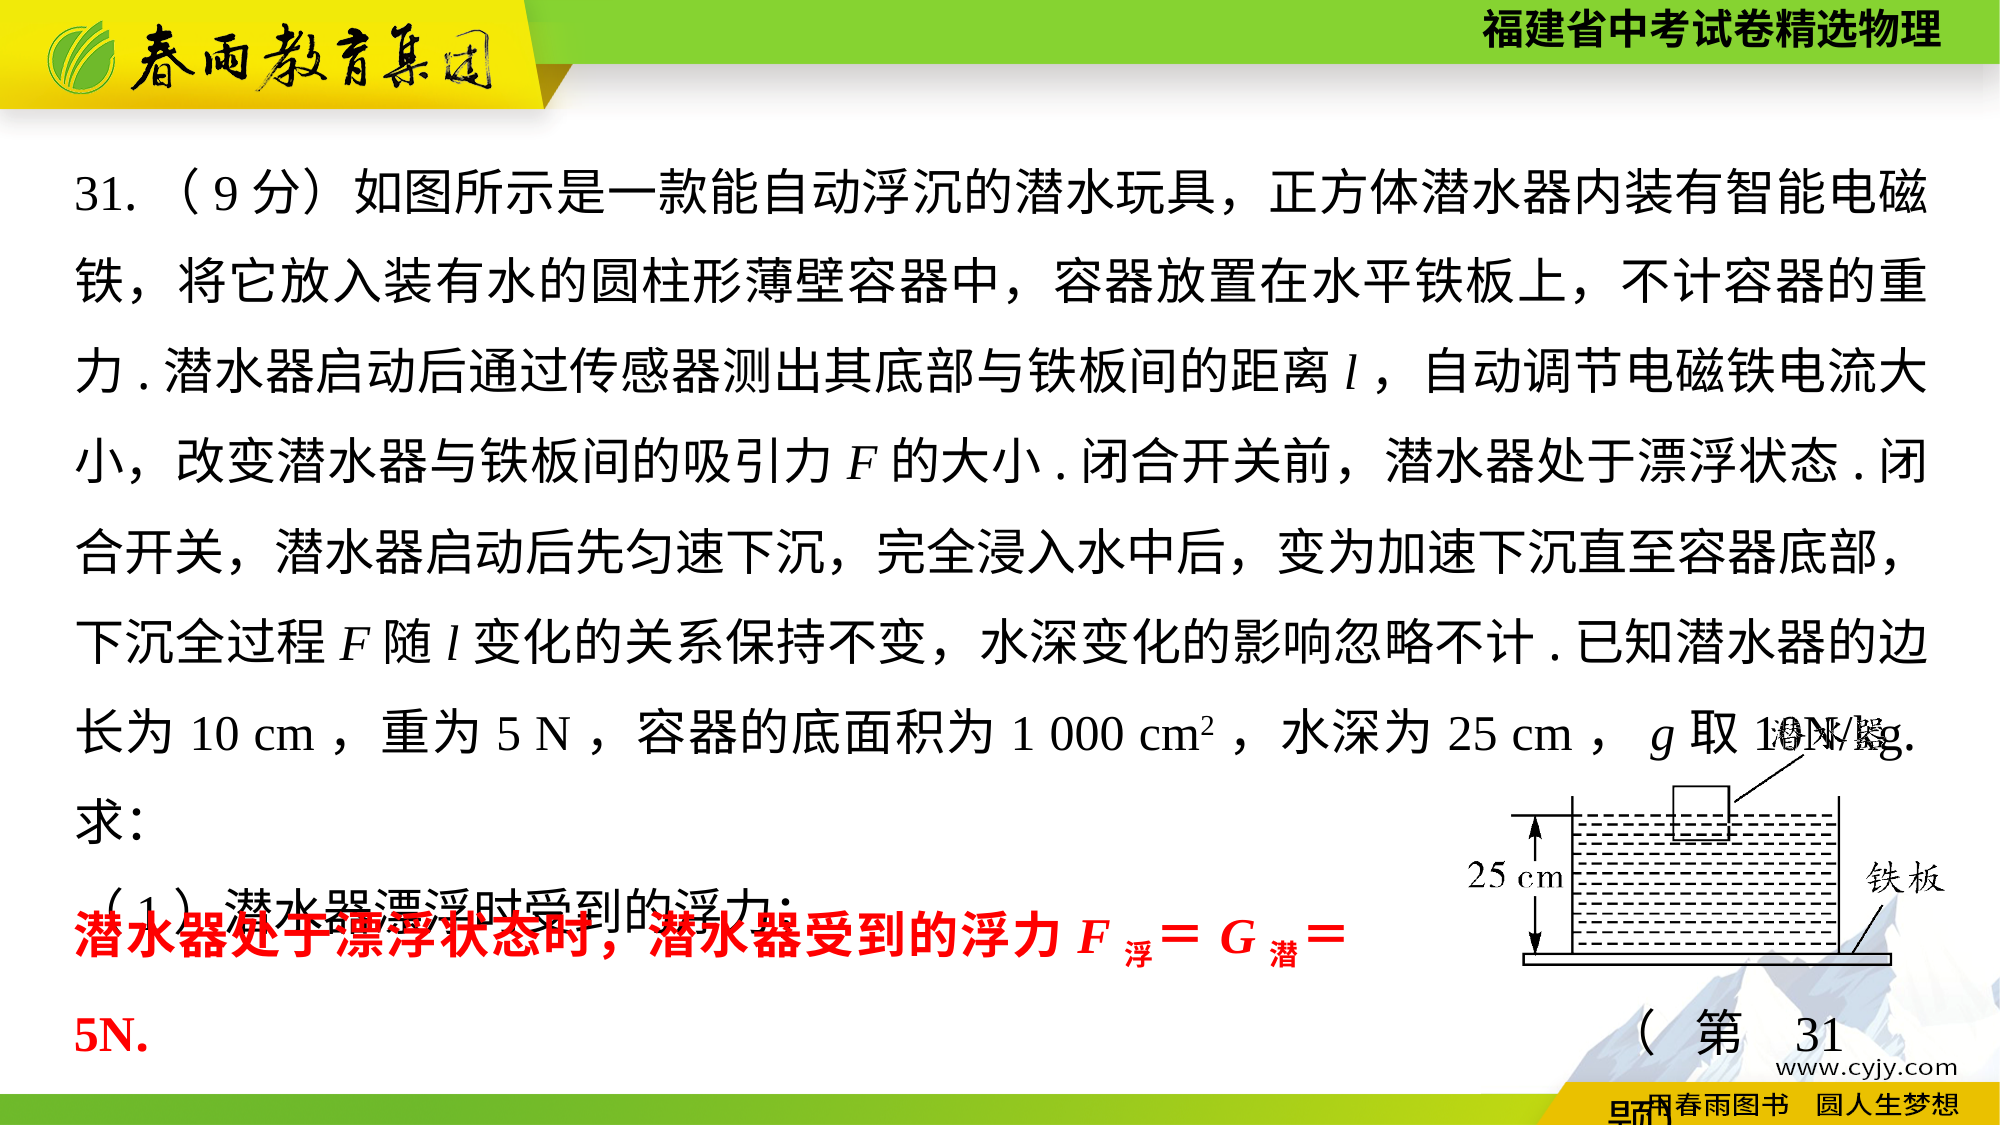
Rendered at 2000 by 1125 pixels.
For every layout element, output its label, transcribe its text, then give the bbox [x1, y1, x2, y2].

picture [0, 0, 2000, 1125]
text_box （第31题） [1591, 985, 1872, 1069]
text_box 潜水器处于漂浮状态时，潜水器受到的浮力F浮＝G潜＝5N. [59, 861, 1378, 1069]
list 31.（9分）如图所示是一款能自动浮沉的潜水玩具，正方体潜水器内装有智能电磁铁，将它放入装有水的圆柱形薄壁容器中，容器放置在水平铁板上，不计容器的重力.潜水器启动后通过传感器测出其底部与铁板间的距离l，自动调节电磁铁电流大小，改变潜水器与铁板间的吸引力F的大小.闭合开关前，潜水器处于漂浮状态.闭合开关，潜水器启动后先匀速下沉，完全浸入水中后，变为加速下沉直至容器底部，下沉全过程F随l变化的关系保持不变，水深变化的影响忽略不计.已知潜水器的边长为10 cm，重为5 N，容器的底面积为1 000 cm2，水深为25 cm，g取10N/kg.求： （1）潜水器漂浮时受到的浮力； [59, 122, 1944, 865]
